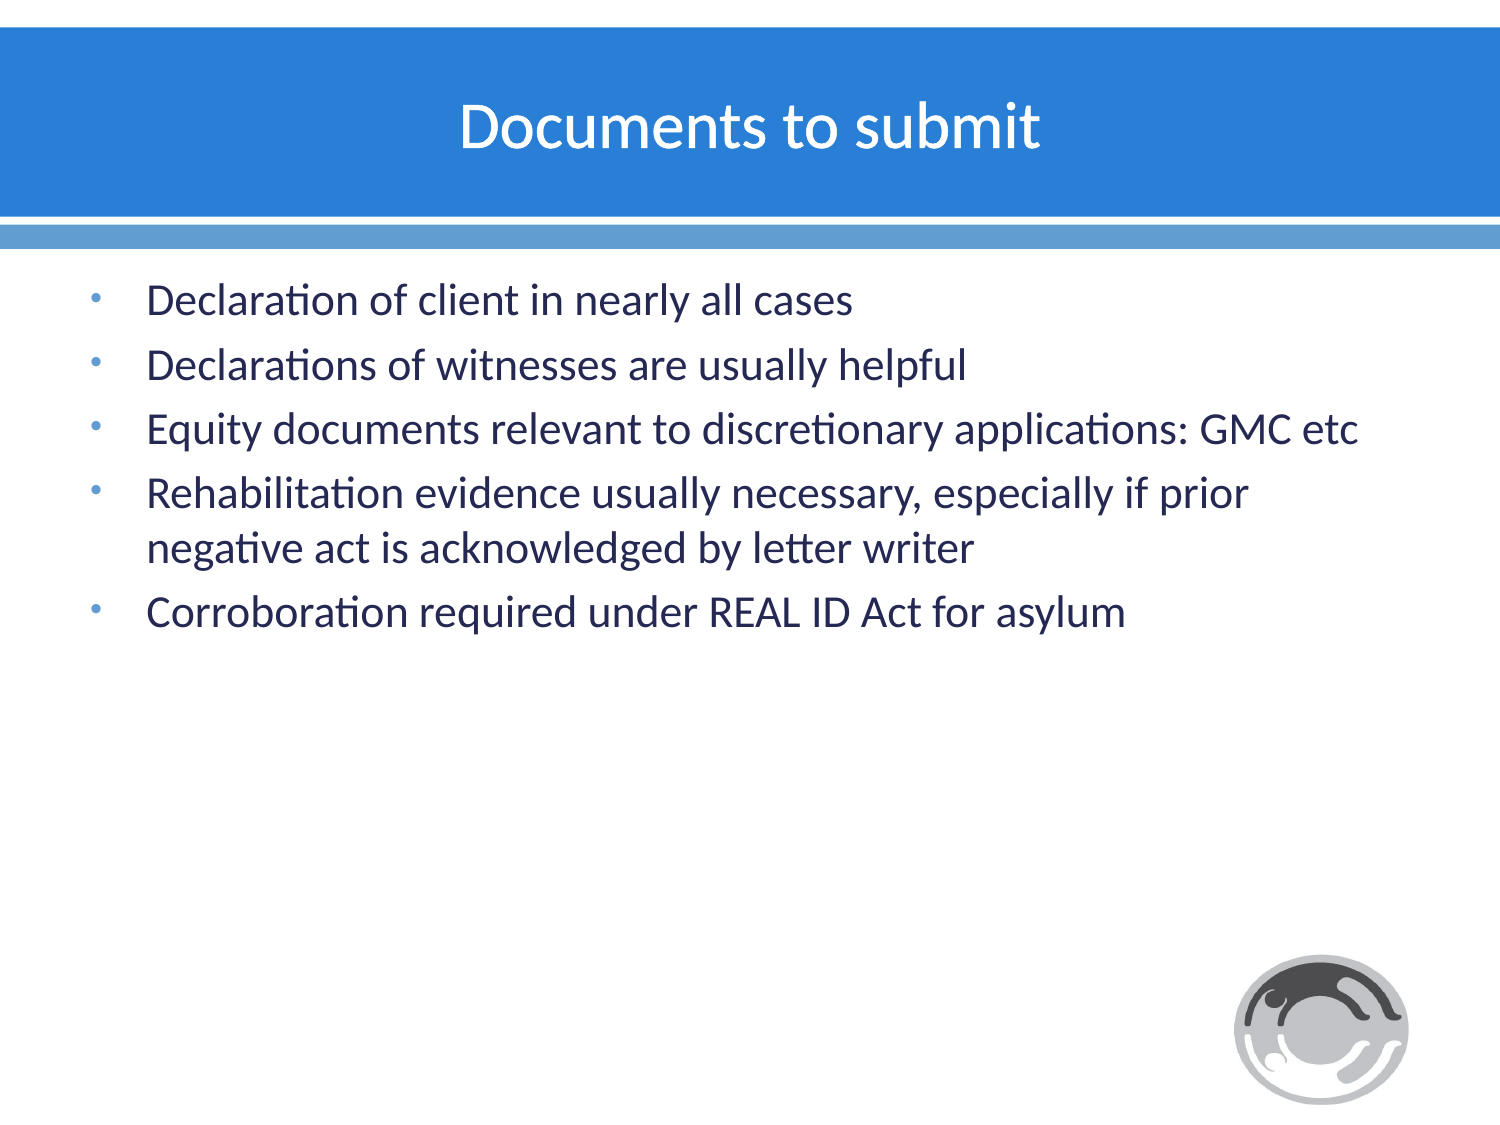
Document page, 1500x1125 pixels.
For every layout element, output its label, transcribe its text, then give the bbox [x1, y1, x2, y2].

list Declaration of client in nearly all cases Declarations of witnesses are usually helpful Equity documents relevant to discretionary applications: GMC etc Rehabilitation evidence usually necessary, especially if prior negative act is acknowledged by letter writer Corroboration required under REAL ID Act for asylum [75, 262, 1425, 1005]
title Documents to submit [75, 29, 1425, 213]
picture [1234, 1005, 1424, 1125]
